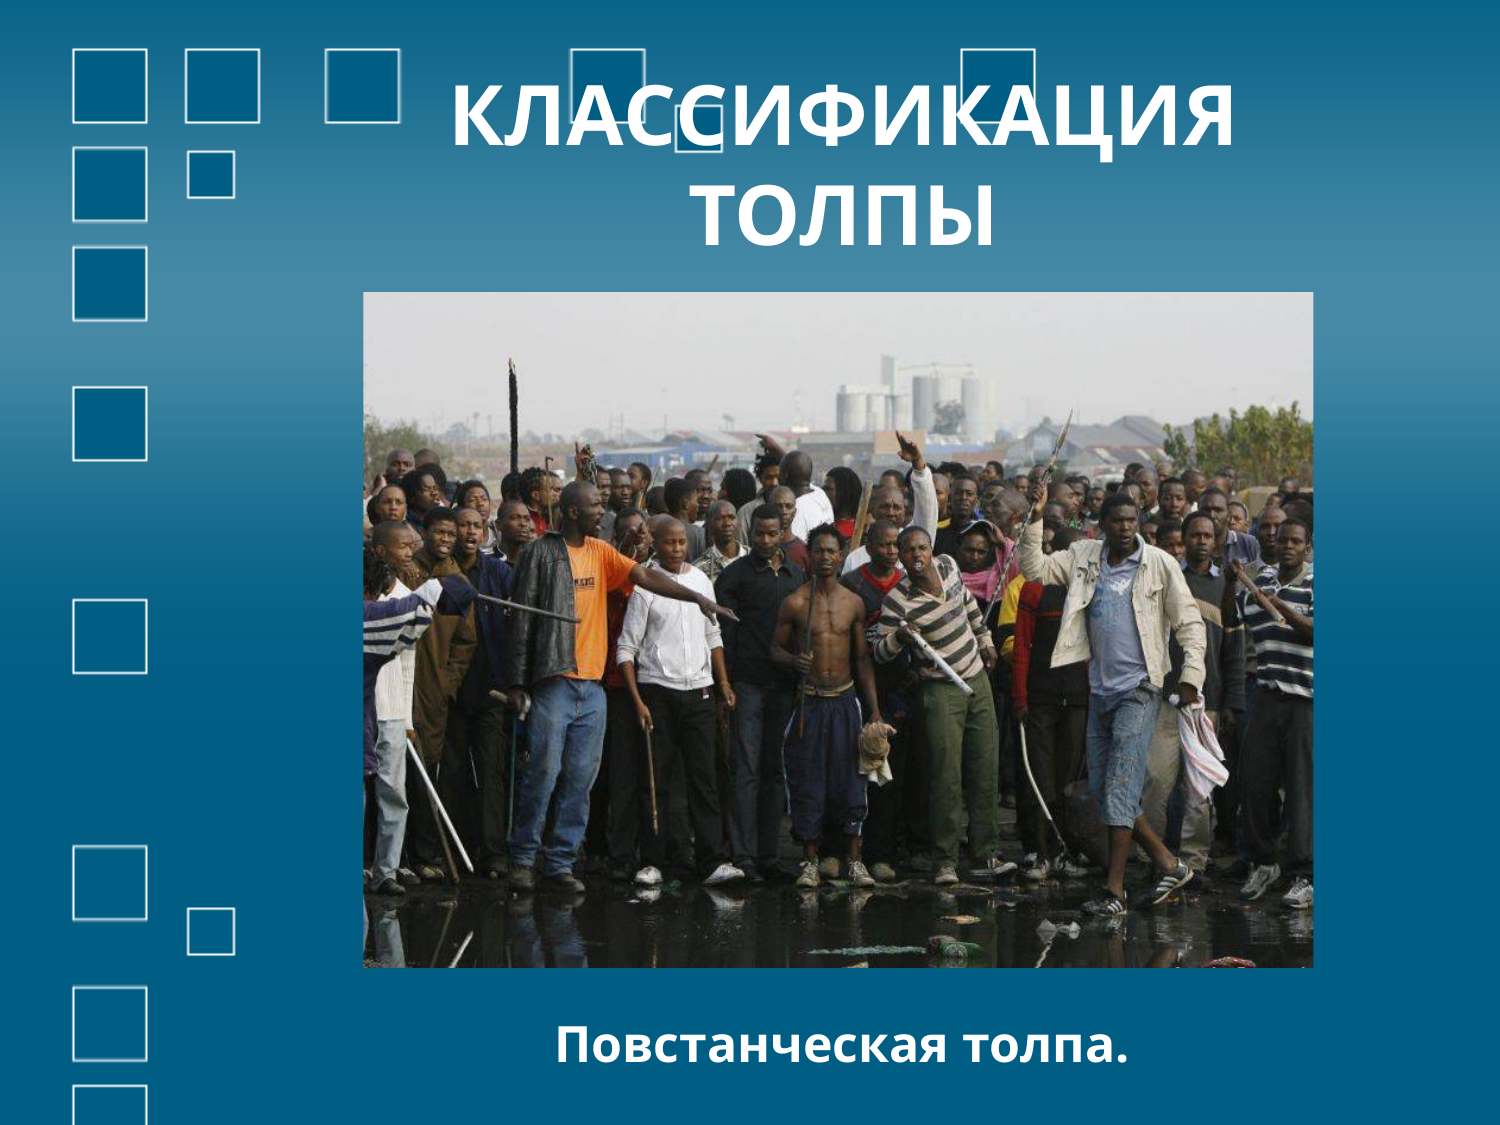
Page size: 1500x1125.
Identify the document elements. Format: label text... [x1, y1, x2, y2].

picture [0, 11, 1500, 967]
picture [72, 985, 147, 1062]
picture [72, 599, 147, 674]
picture [72, 1085, 147, 1125]
picture [72, 845, 147, 922]
title КЛАССИФИКАЦИЯ ТОЛПЫ [299, 174, 1388, 270]
text_box Повстанческая толпа. [464, 975, 1145, 1080]
picture [187, 908, 235, 956]
